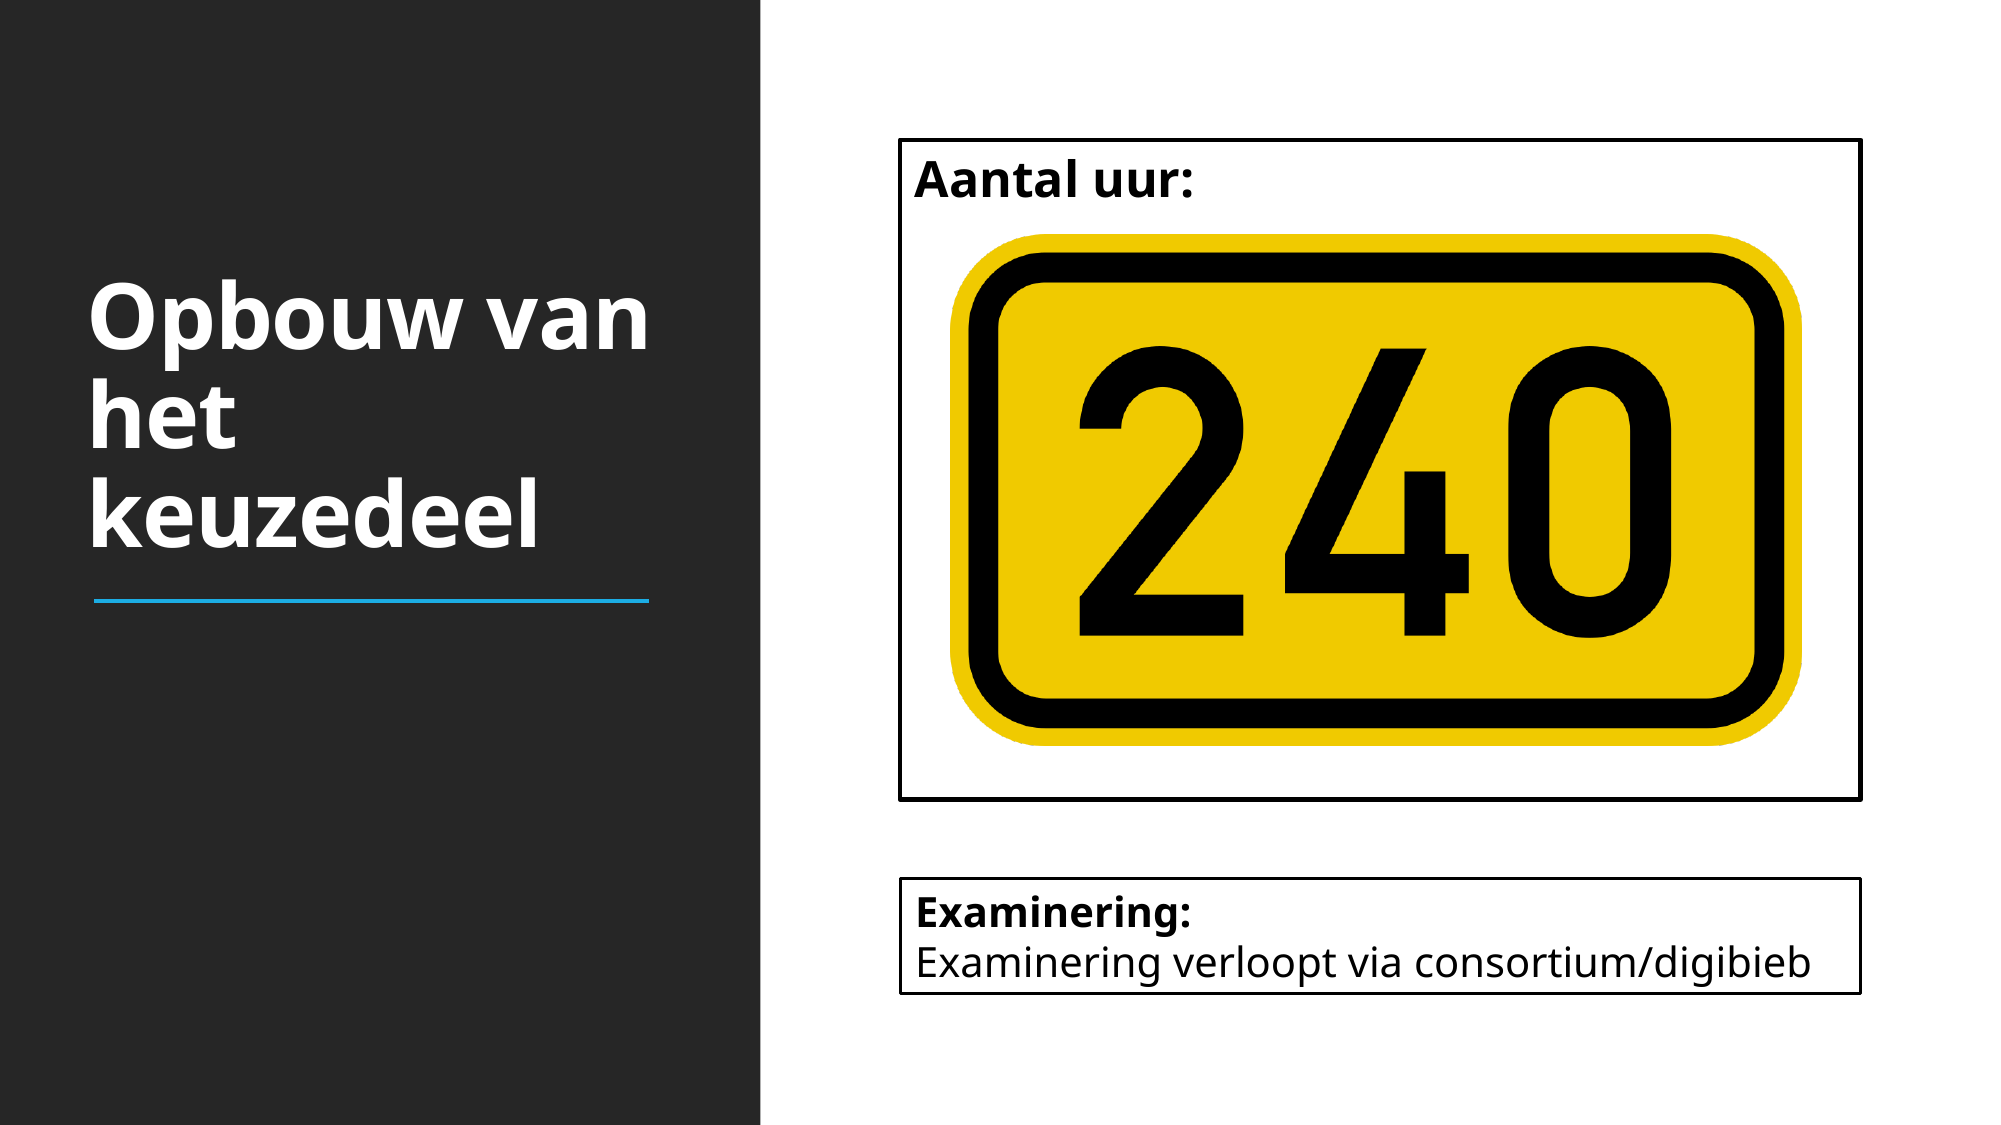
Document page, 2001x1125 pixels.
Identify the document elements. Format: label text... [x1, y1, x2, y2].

text_box [0, 0, 762, 1125]
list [949, 233, 1803, 746]
title Opbouw van het keuzedeel [71, 104, 672, 575]
text_box Aantal uur: [900, 139, 1861, 800]
text_box [762, 0, 2000, 1125]
text_box Examinering: Examinering verloopt via consortium/digibieb [899, 877, 1862, 995]
